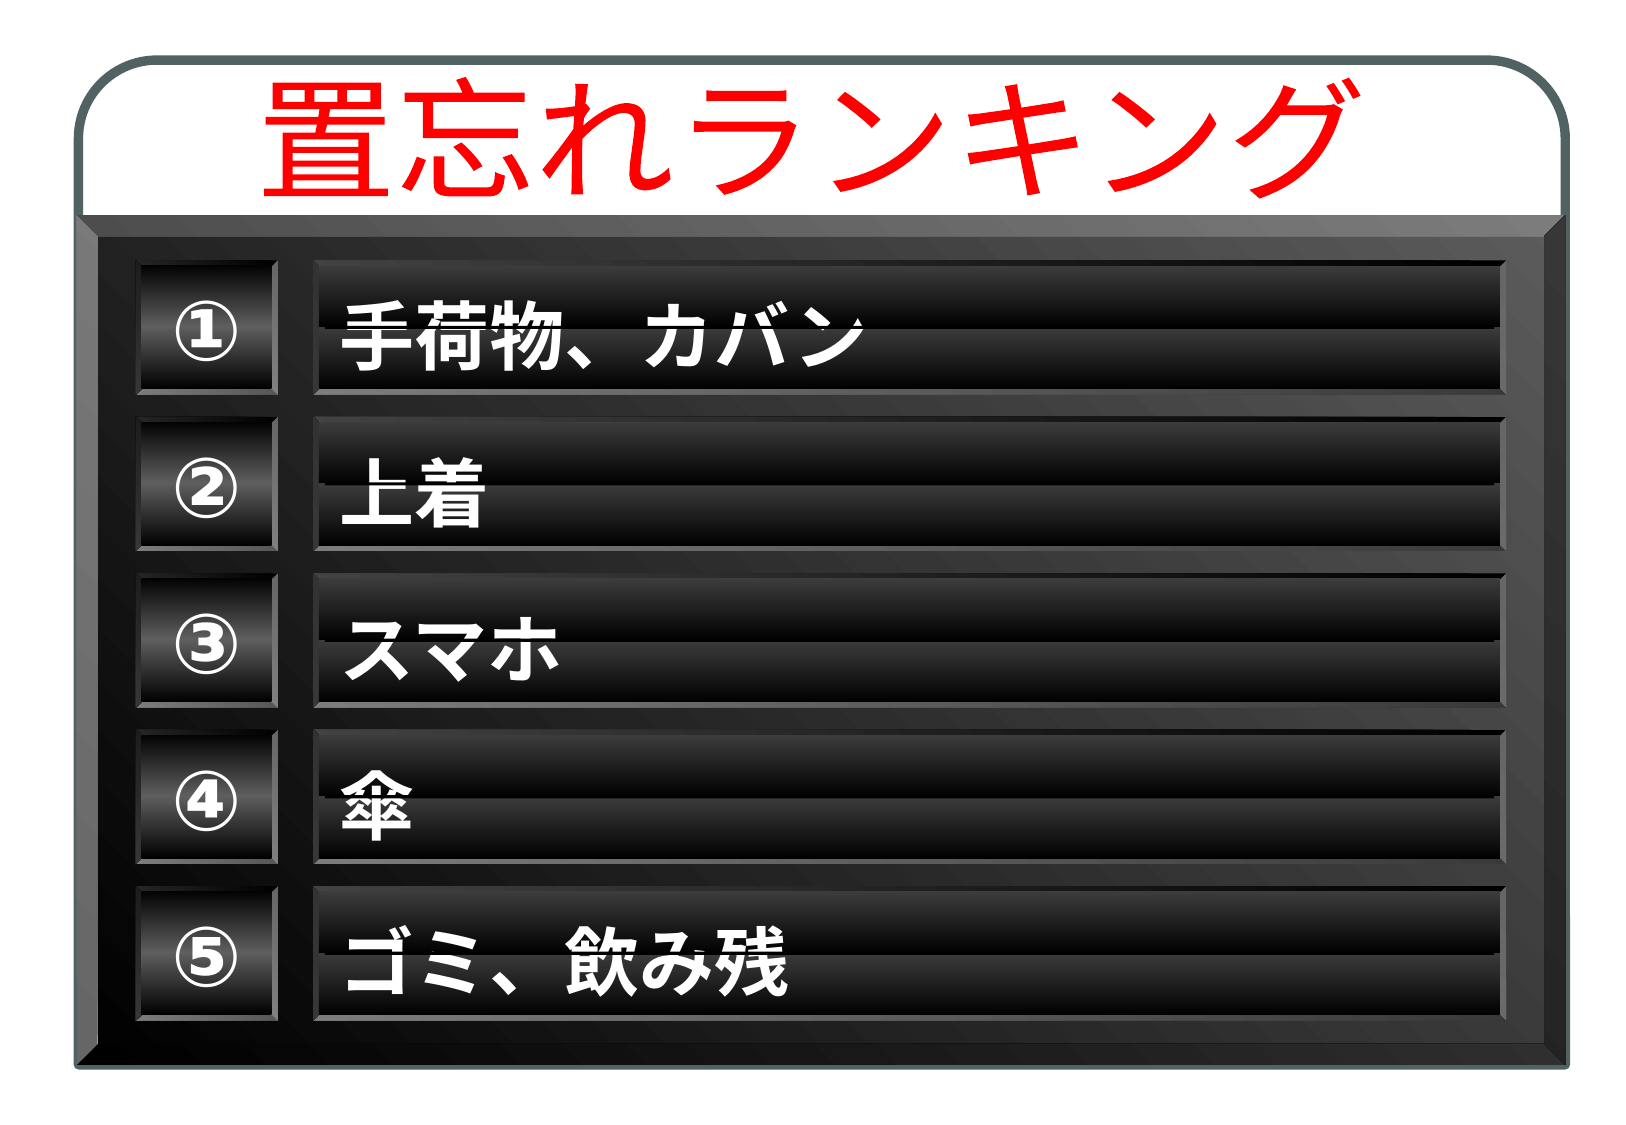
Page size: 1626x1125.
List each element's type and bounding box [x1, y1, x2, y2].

text_box [76, 57, 1568, 215]
text_box [76, 215, 1566, 1066]
